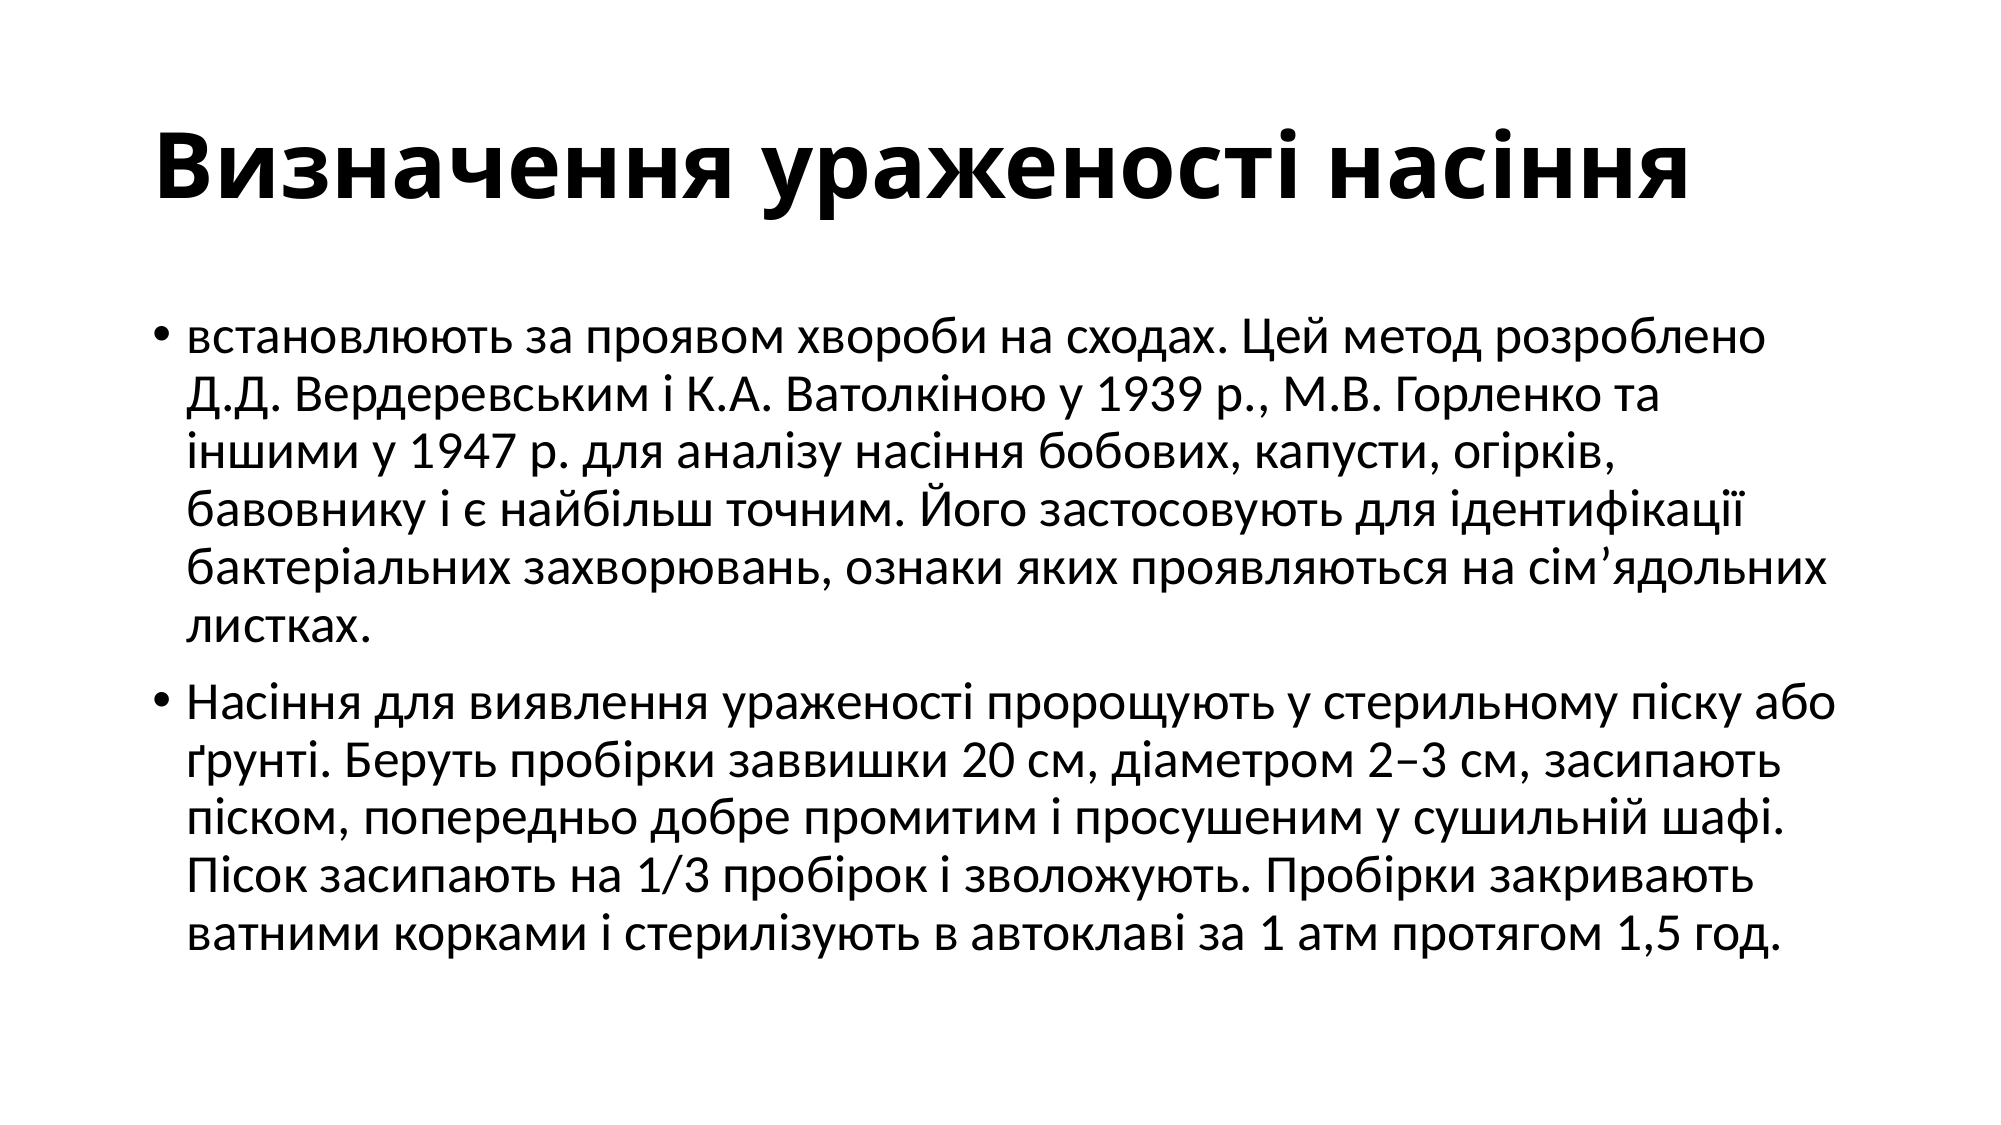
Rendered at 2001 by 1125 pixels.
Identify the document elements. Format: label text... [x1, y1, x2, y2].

list встановлюють за проявом хвороби на сходах. Цей метод розроблено Д.Д. Вердеревським і К.А. Ватолкіною у 1939 р., М.В. Горленко та іншими у 1947 р. для аналізу насіння бобових, капусти, огірків, бавовнику і є найбільш точним. Його застосовують для ідентифікації бактеріальних захворювань, ознаки яких проявляються на сім’ядольних листках. Насіння для виявлення ураженості пророщують у стерильному піску або ґрунті. Беруть пробірки заввишки 20 см, діаметром 2–3 см, засипають піском, попередньо добре промитим і просушеним у сушильній шафі. Пісок засипають на 1/3 пробірок і зволожують. Пробірки закривають ватними корками і стерилізують в автоклаві за 1 атм протягом 1,5 год. [137, 299, 1863, 1014]
title Визначення ураженості насіння [137, 59, 1863, 278]
